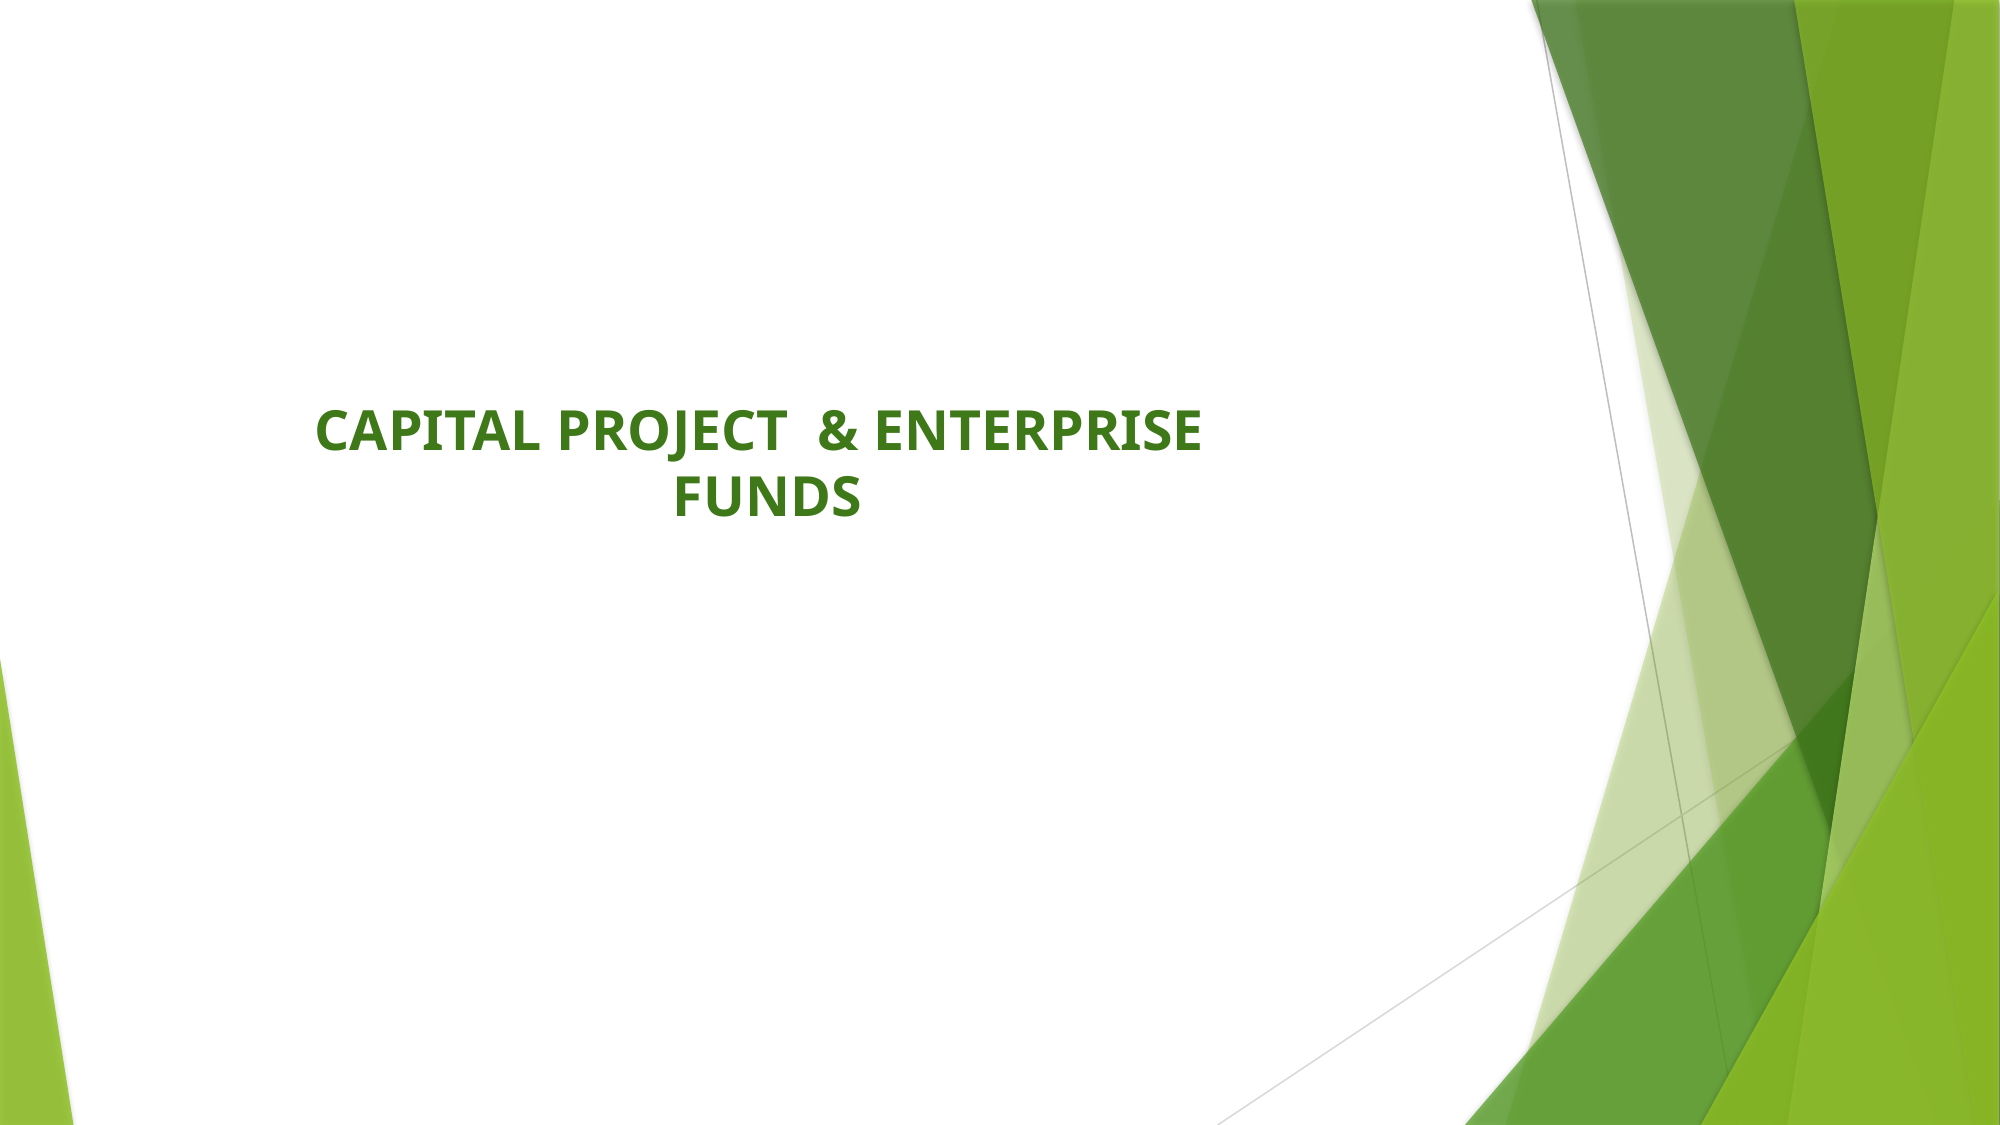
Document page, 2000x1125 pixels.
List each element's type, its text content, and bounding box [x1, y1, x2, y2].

title CAPITAL PROJECT & ENTERPRISE FUNDS [62, 387, 1473, 605]
